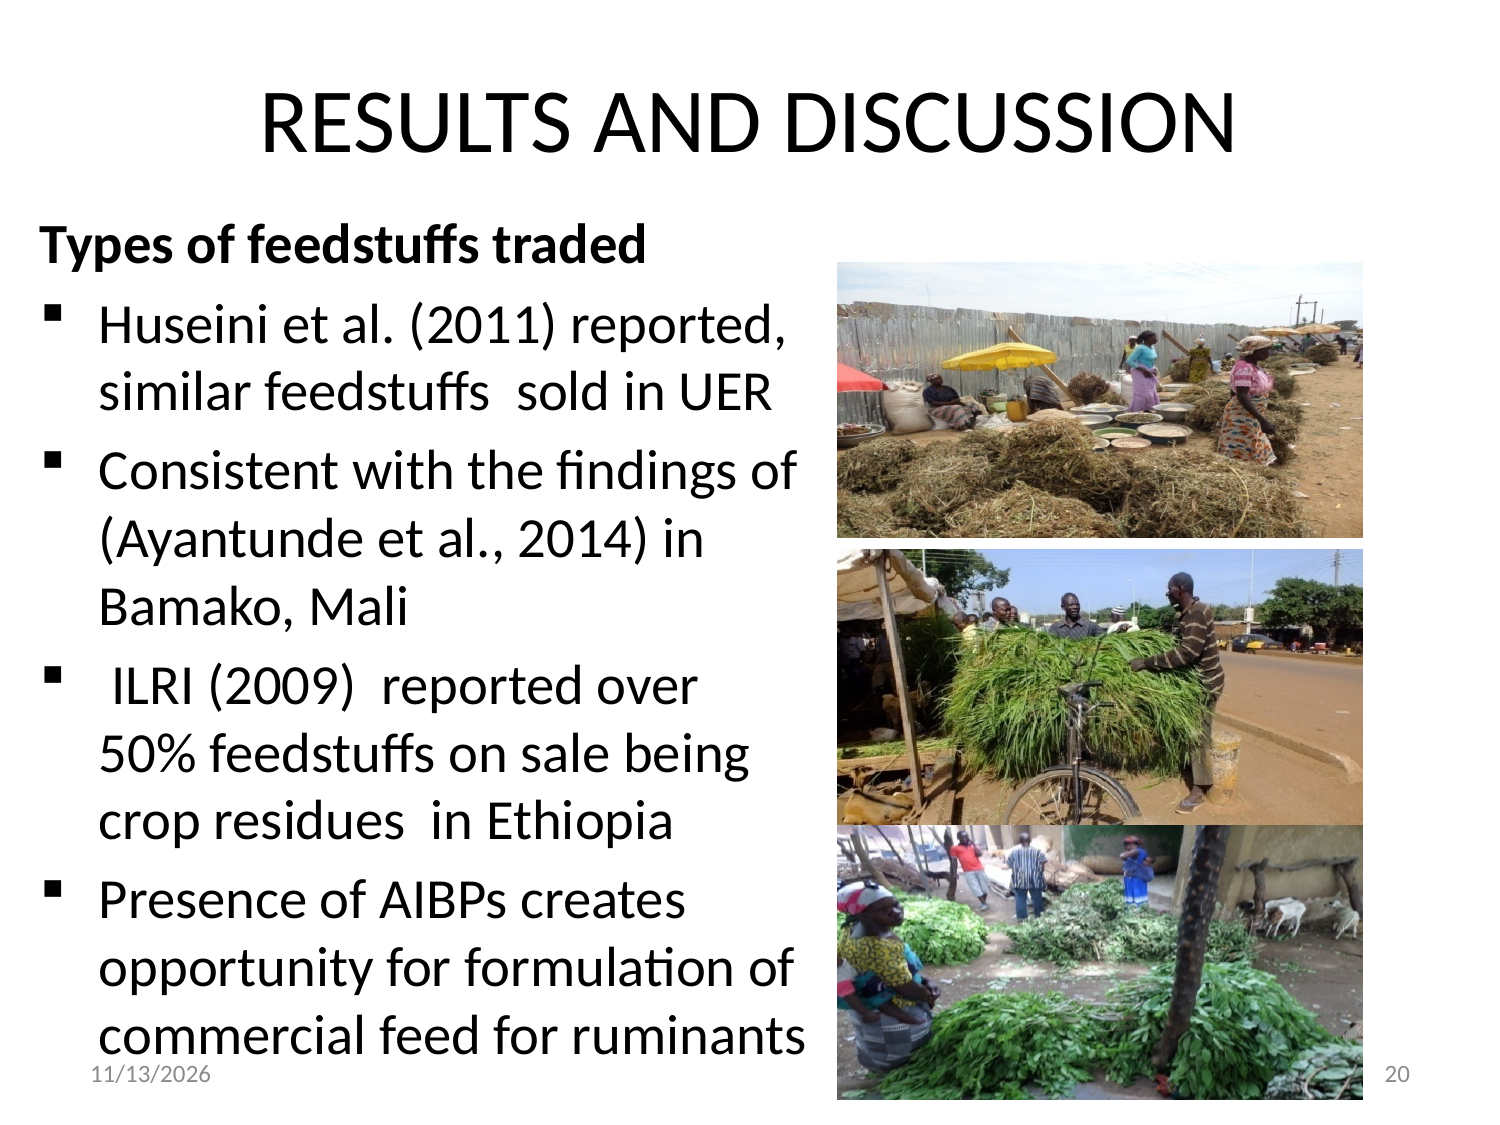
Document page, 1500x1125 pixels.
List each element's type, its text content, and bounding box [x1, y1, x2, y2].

title RESULTS AND DISCUSSION [75, 45, 1425, 188]
list Types of feedstuffs traded Huseini et al. (2011) reported, similar feedstuffs sold in UER Consistent with the findings of (Ayantunde et al., 2014) in Bamako, Mali ILRI (2009) reported over 50% feedstuffs on sale being crop residues in Ethiopia Presence of AIBPs creates opportunity for formulation of commercial feed for ruminants [24, 200, 825, 1125]
picture [837, 549, 1363, 1101]
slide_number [75, 1042, 425, 1103]
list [837, 262, 1363, 538]
slide_number 20 [1366, 1042, 1425, 1103]
